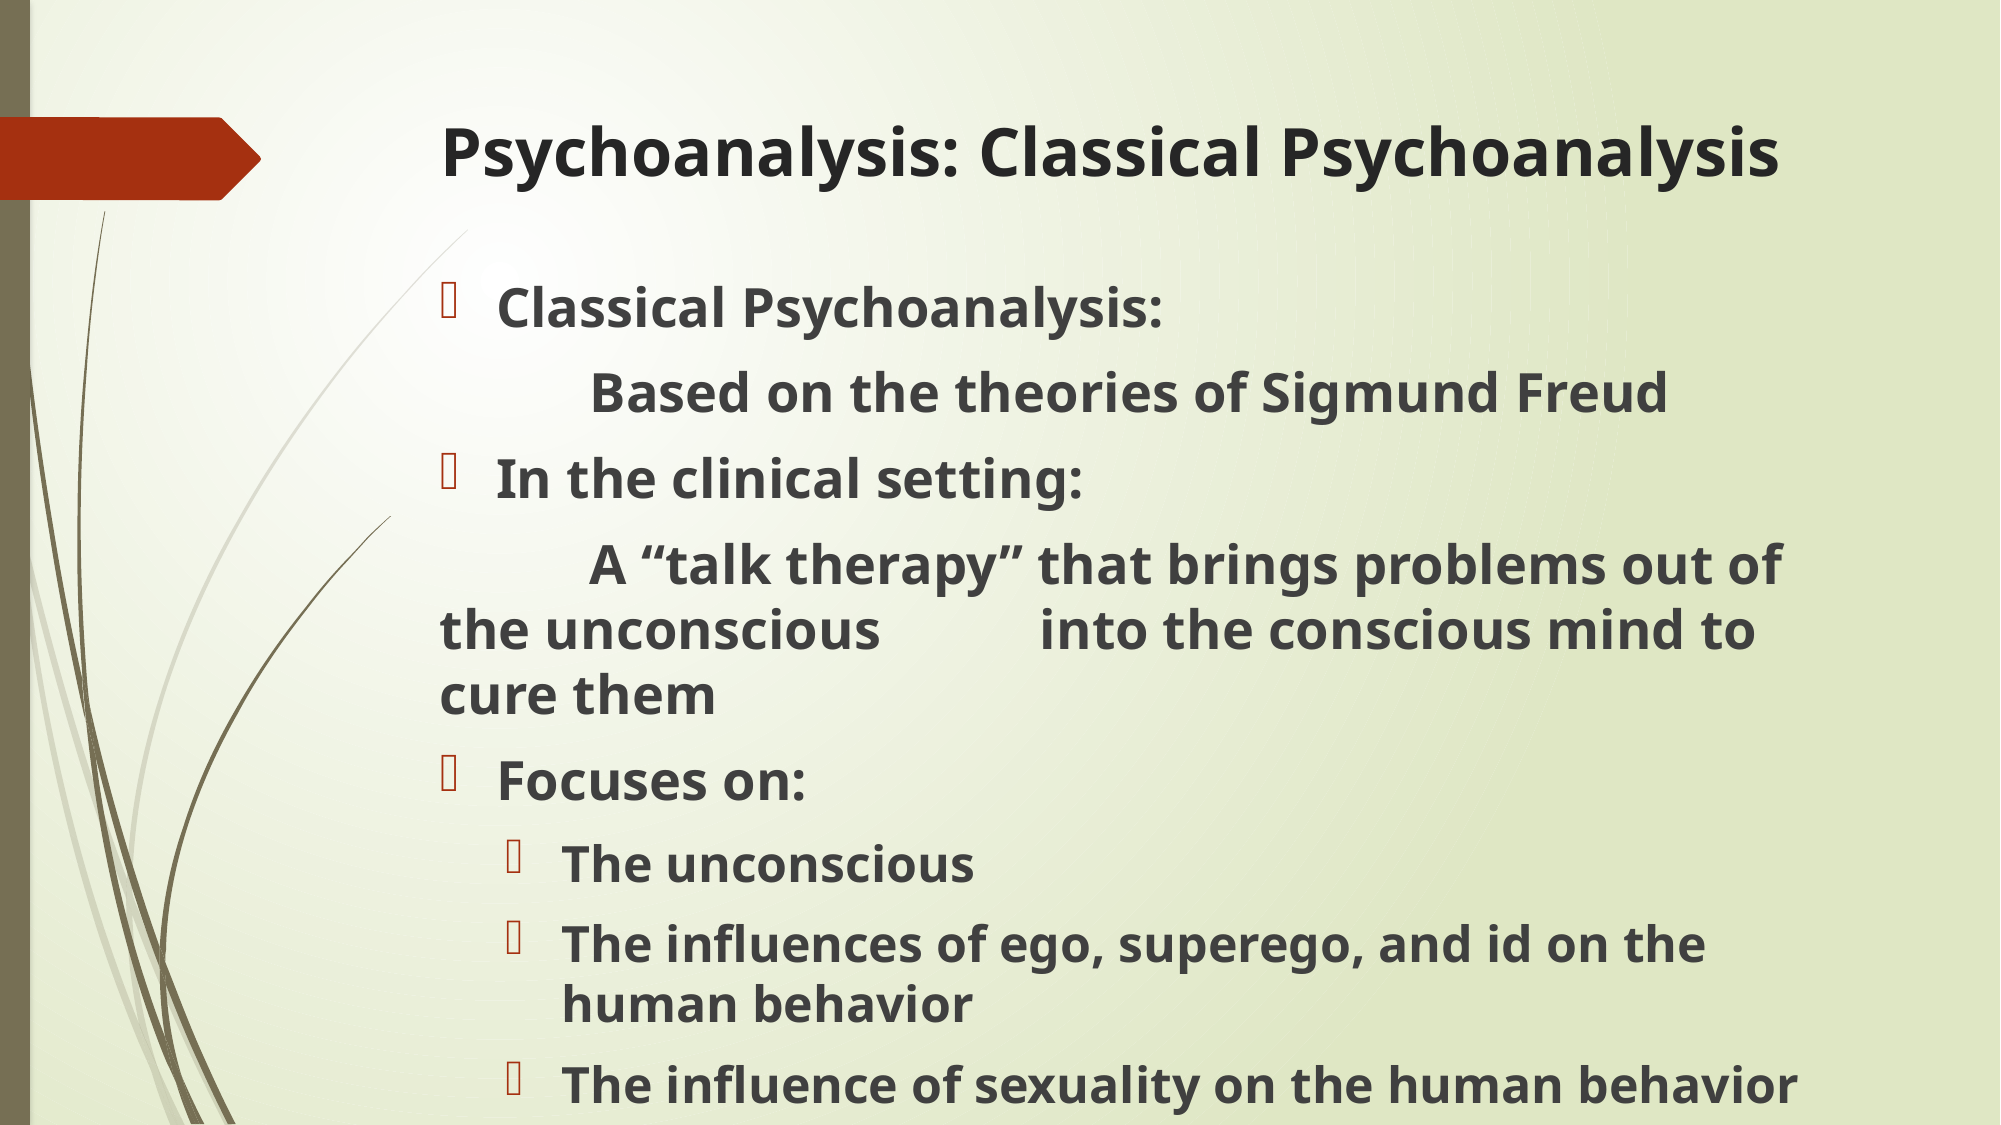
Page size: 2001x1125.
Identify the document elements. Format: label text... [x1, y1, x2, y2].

list Classical Psychoanalysis: Based on the theories of Sigmund Freud In the clinical setting: A “talk therapy” that brings problems out of the unconscious into the conscious mind to cure them Focuses on: The unconscious The influences of ego, superego, and id on the human behavior The influence of sexuality on the human behavior [424, 265, 1888, 987]
title Psychoanalysis: Classical Psychoanalysis [425, 102, 1888, 265]
